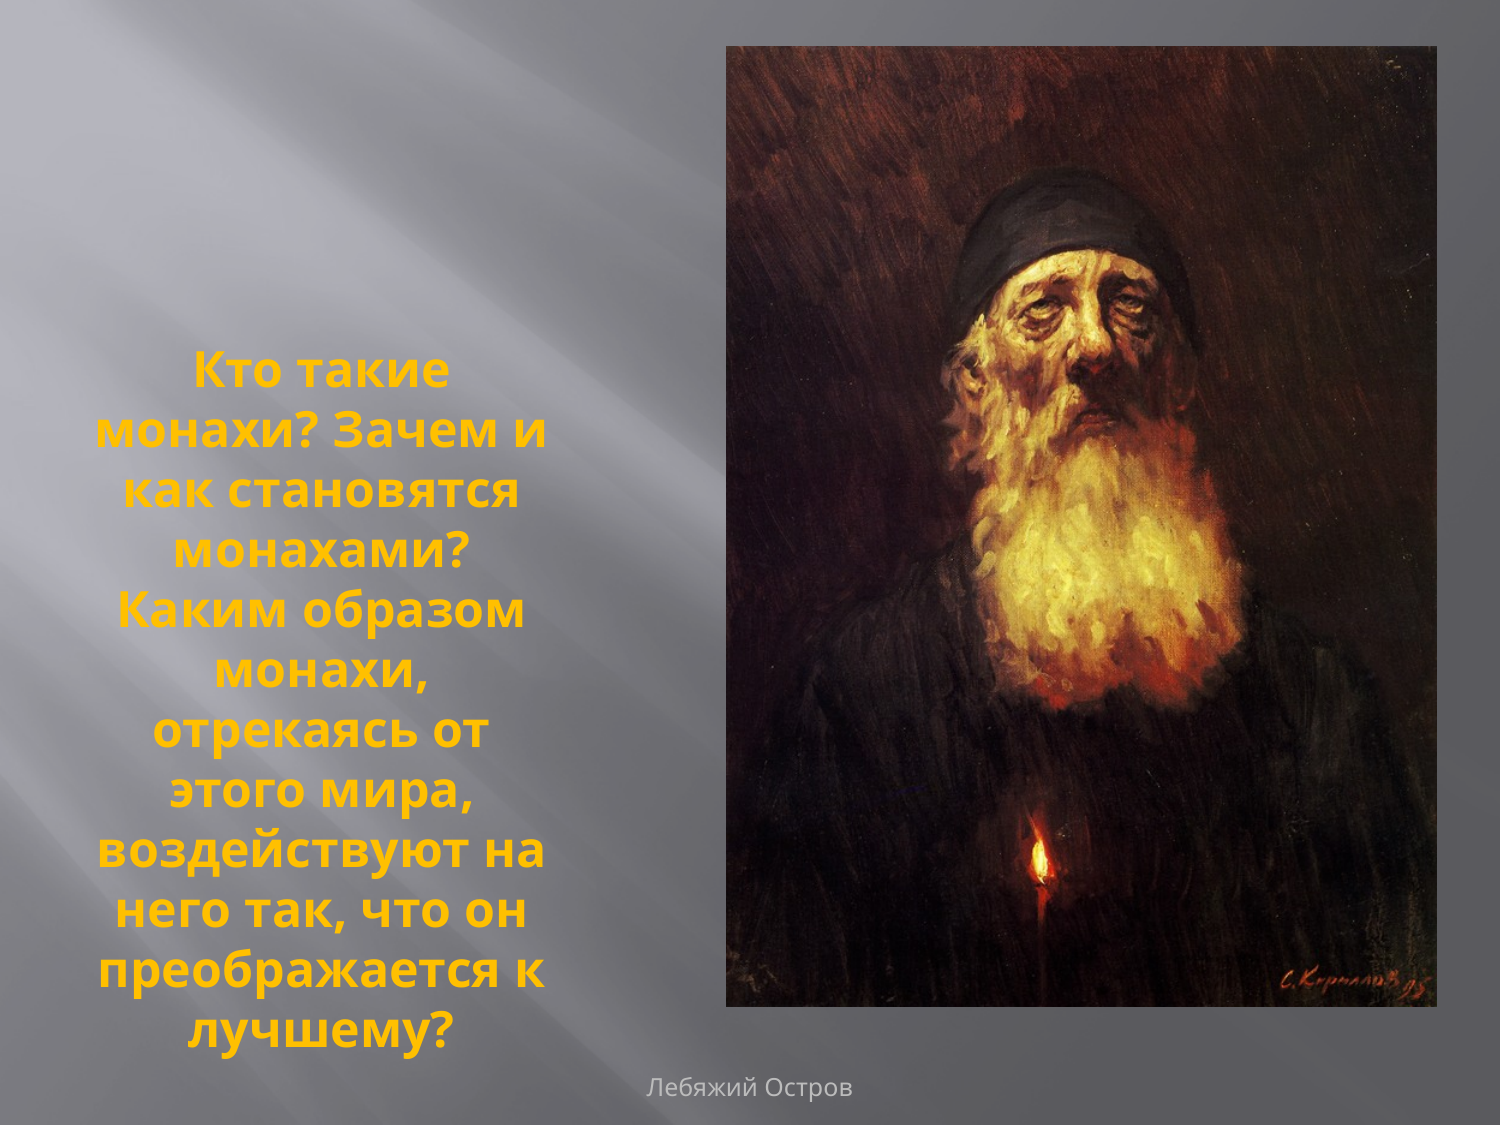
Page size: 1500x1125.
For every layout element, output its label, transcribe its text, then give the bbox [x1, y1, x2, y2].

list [726, 46, 1438, 1008]
footer Лебяжий Остров [512, 1052, 988, 1113]
title Кто такие монахи? Зачем и как становятся монахами? Каким образом монахи, отрекаясь от этого мира, воздействуют на него так, что он преображается к лучшему? [75, 164, 569, 1125]
